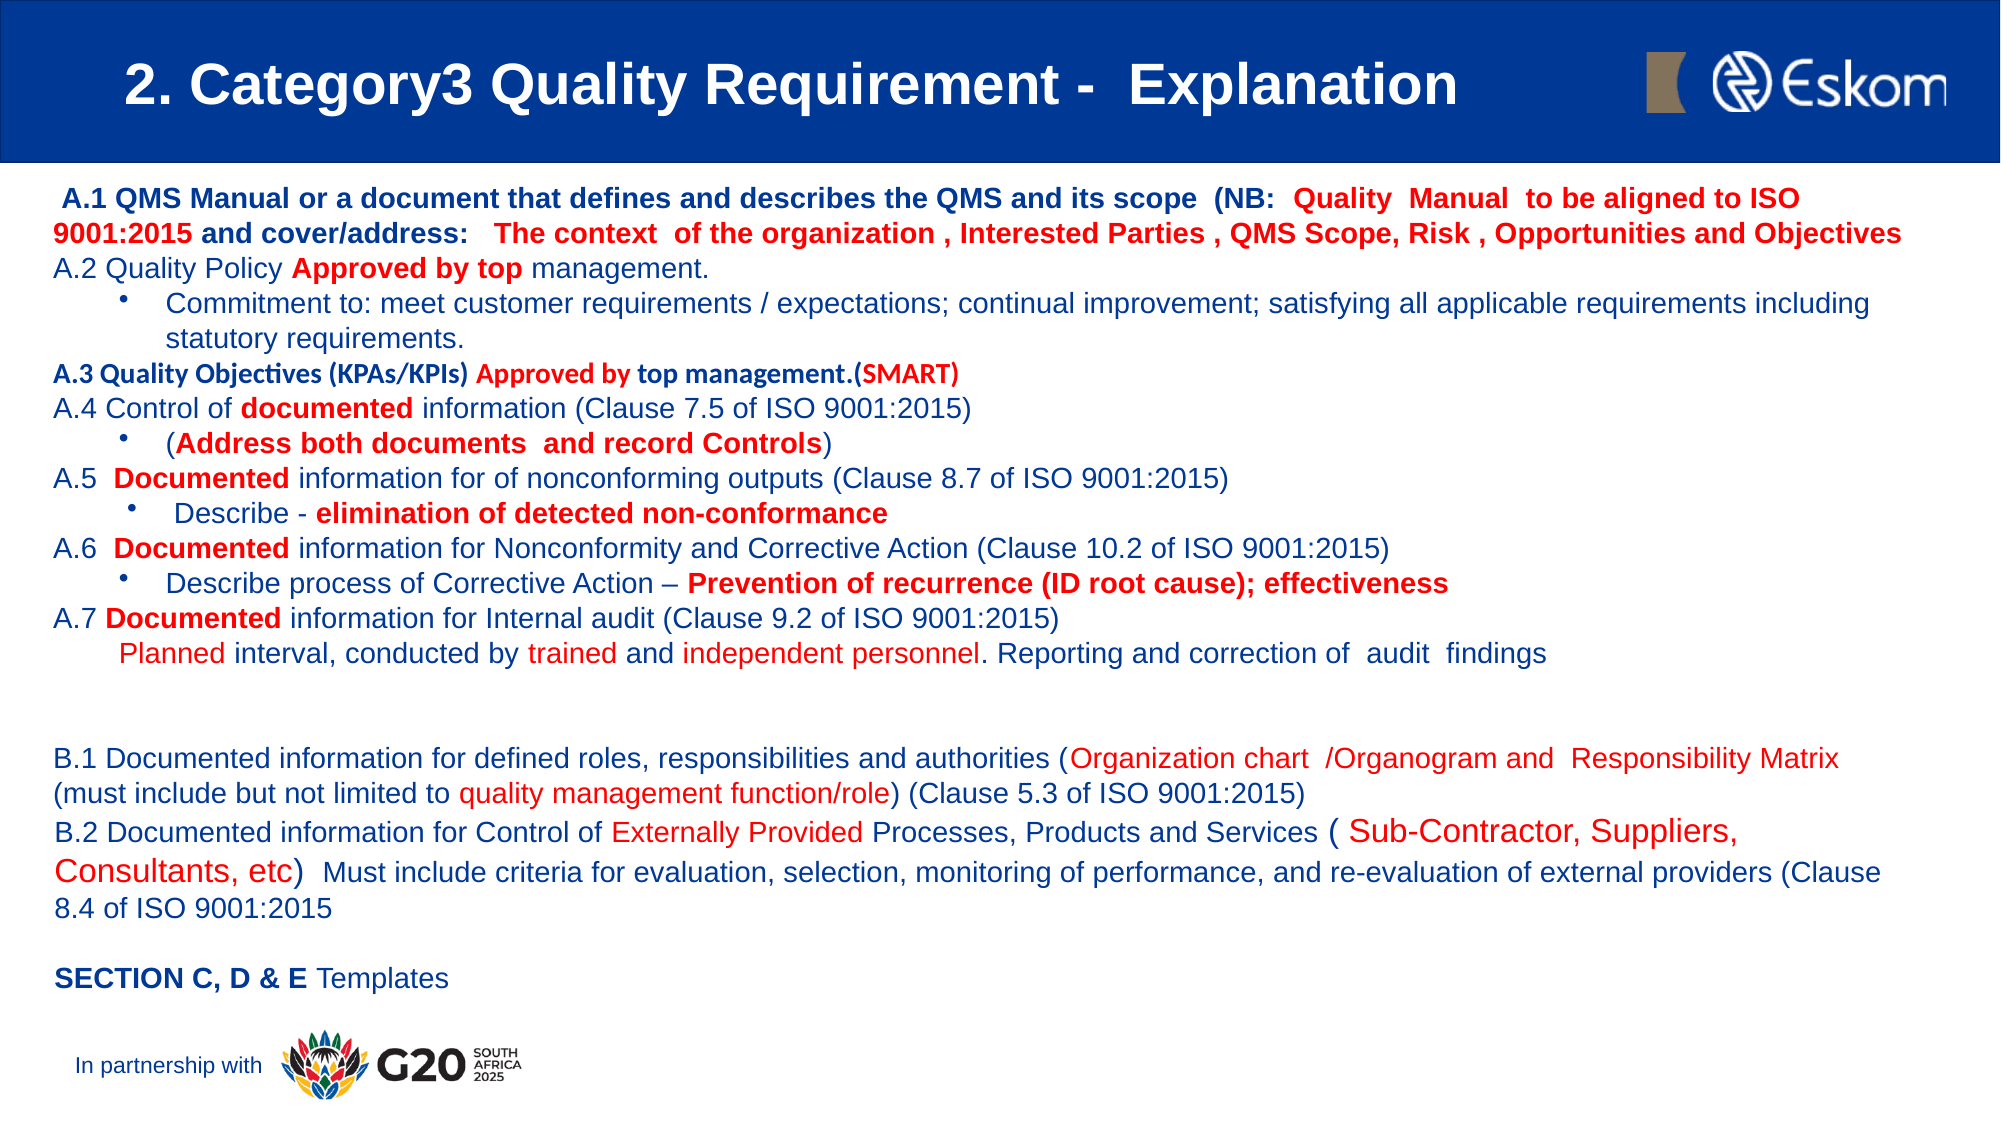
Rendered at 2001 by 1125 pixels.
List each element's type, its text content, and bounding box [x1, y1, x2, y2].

text_box A.1 QMS Manual or a document that defines and describes the QMS and its scope (NB: Quality Manual to be aligned to ISO 9001:2015 and cover/address: The context of the organization , Interested Parties , QMS Scope, Risk , Opportunities and Objectives A.2 Quality Policy Approved by top management. Commitment to: meet customer requirements / expectations; continual improvement; satisfying all applicable requirements including statutory requirements. A.3 Quality Objectives (KPAs/KPIs) Approved by top management.(SMART) A.4 Control of documented information (Clause 7.5 of ISO 9001:2015) (Address both documents and record Controls) A.5 Documented information for of nonconforming outputs (Clause 8.7 of ISO 9001:2015) Describe - elimination of detected non-conformance A.6 Documented information for Nonconformity and Corrective Action (Clause 10.2 of ISO 9001:2015) Describe process of Corrective Action – Prevention of recurrence (ID root cause); effectiveness A.7 Documented information for Internal audit (Clause 9.2 of ISO 9001:2015) Planned interval, conducted by trained and independent personnel. Reporting and correction of audit findings B.1 Documented information for defined roles, responsibilities and authorities (Organization chart /Organogram and Responsibility Matrix (must include but not limited to quality management function/role) (Clause 5.3 of ISO 9001:2015) B.2 Documented information for Control of Externally Provided Processes, Products and Services ( Sub-Contractor, Suppliers, Consultants, etc) Must include criteria for evaluation, selection, monitoring of performance, and re-evaluation of external providers (Clause 8.4 of ISO 9001:2015 SECTION C, D & E Templates [38, 172, 1928, 1002]
title 2. Category3 Quality Requirement - Explanation [109, 30, 1590, 141]
picture [280, 1029, 526, 1100]
